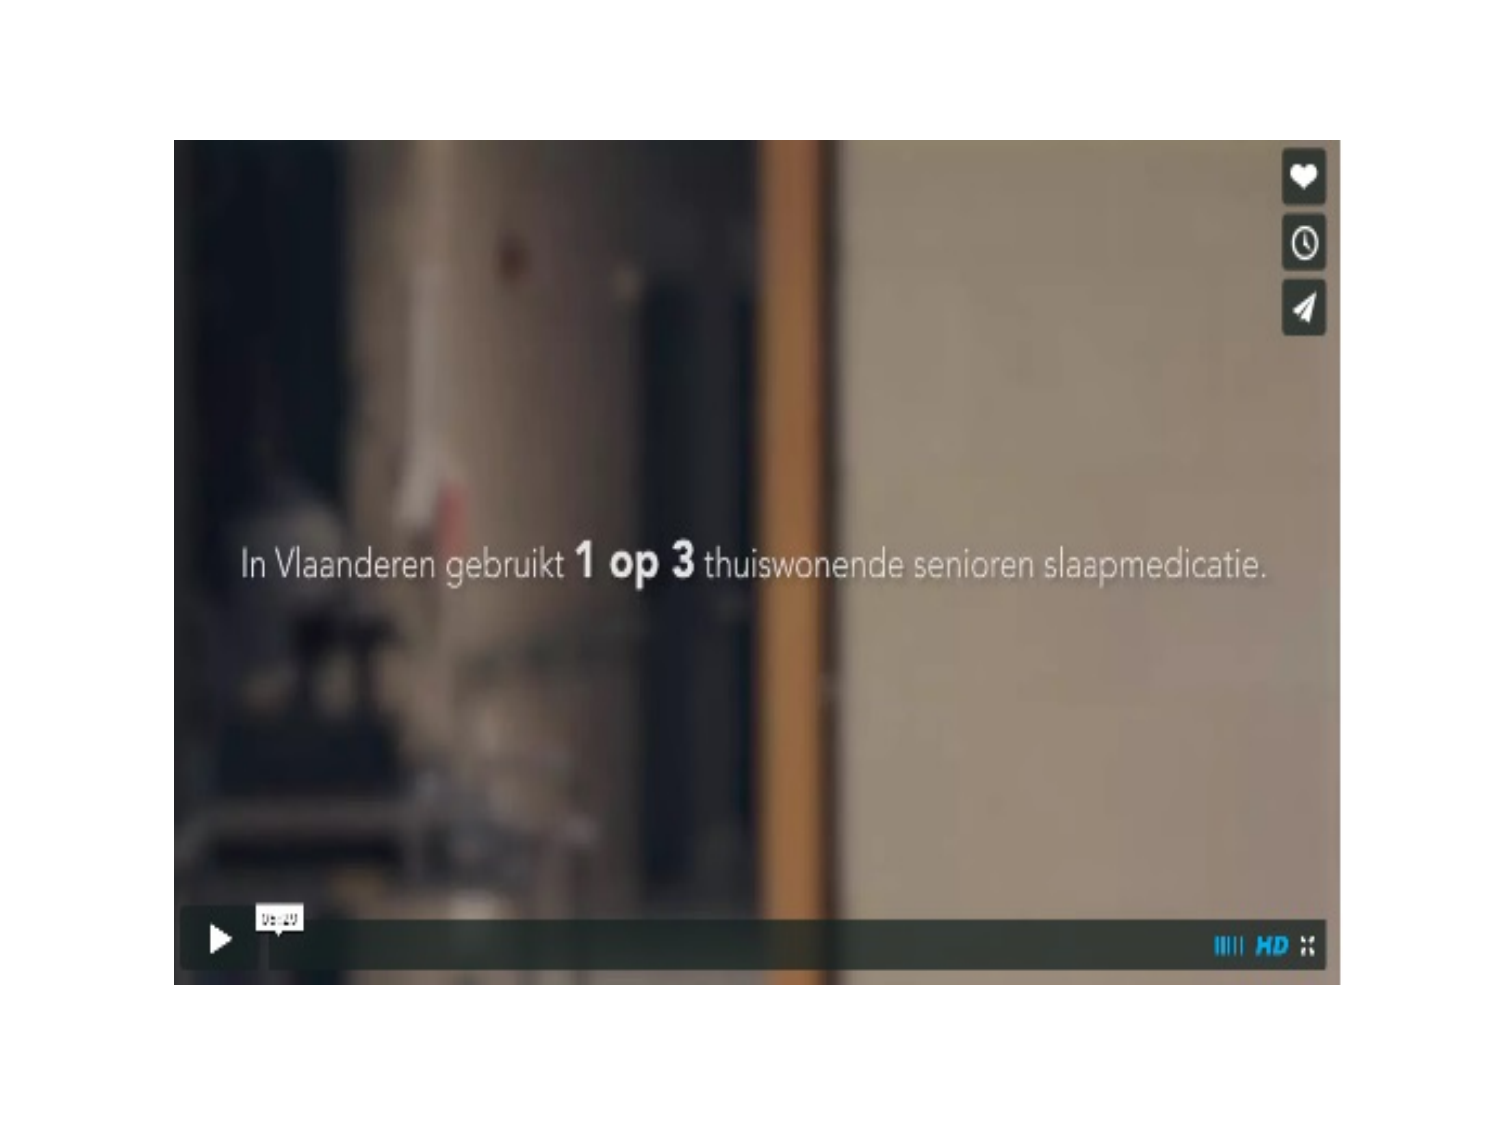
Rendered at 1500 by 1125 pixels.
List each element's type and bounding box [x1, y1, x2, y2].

picture [174, 140, 1343, 985]
